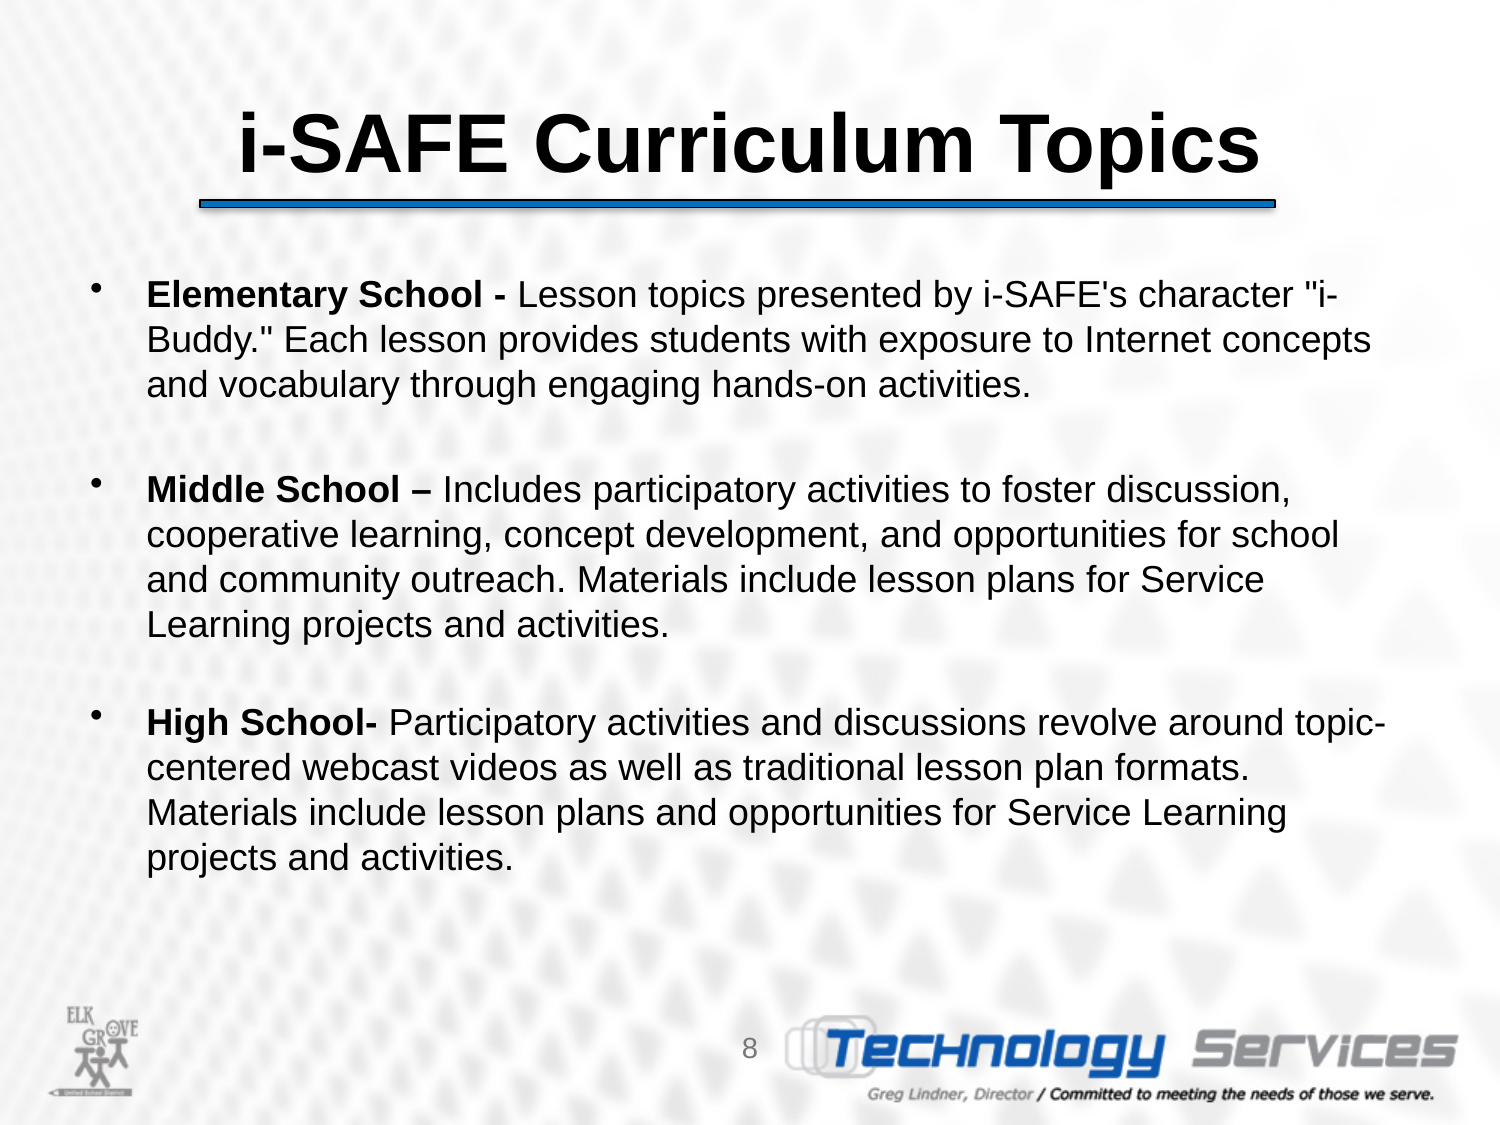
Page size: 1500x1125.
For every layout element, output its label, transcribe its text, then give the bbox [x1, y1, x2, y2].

title i-SAFE Curriculum Topics [74, 44, 1426, 233]
slide_number 8 [699, 1021, 801, 1101]
picture [0, 0, 1500, 1125]
list Elementary School - Lesson topics presented by i-SAFE's character "i-Buddy." Each lesson provides students with exposure to Internet concepts and vocabulary through engaging hands-on activities. Middle School – Includes participatory activities to foster discussion, cooperative learning, concept development, and opportunities for school and community outreach. Materials include lesson plans for Service Learning projects and activities. High School- Participatory activities and discussions revolve around topic-centered webcast videos as well as traditional lesson plan formats. Materials include lesson plans and opportunities for Service Learning projects and activities. [74, 262, 1426, 976]
text_box [199, 199, 1276, 208]
